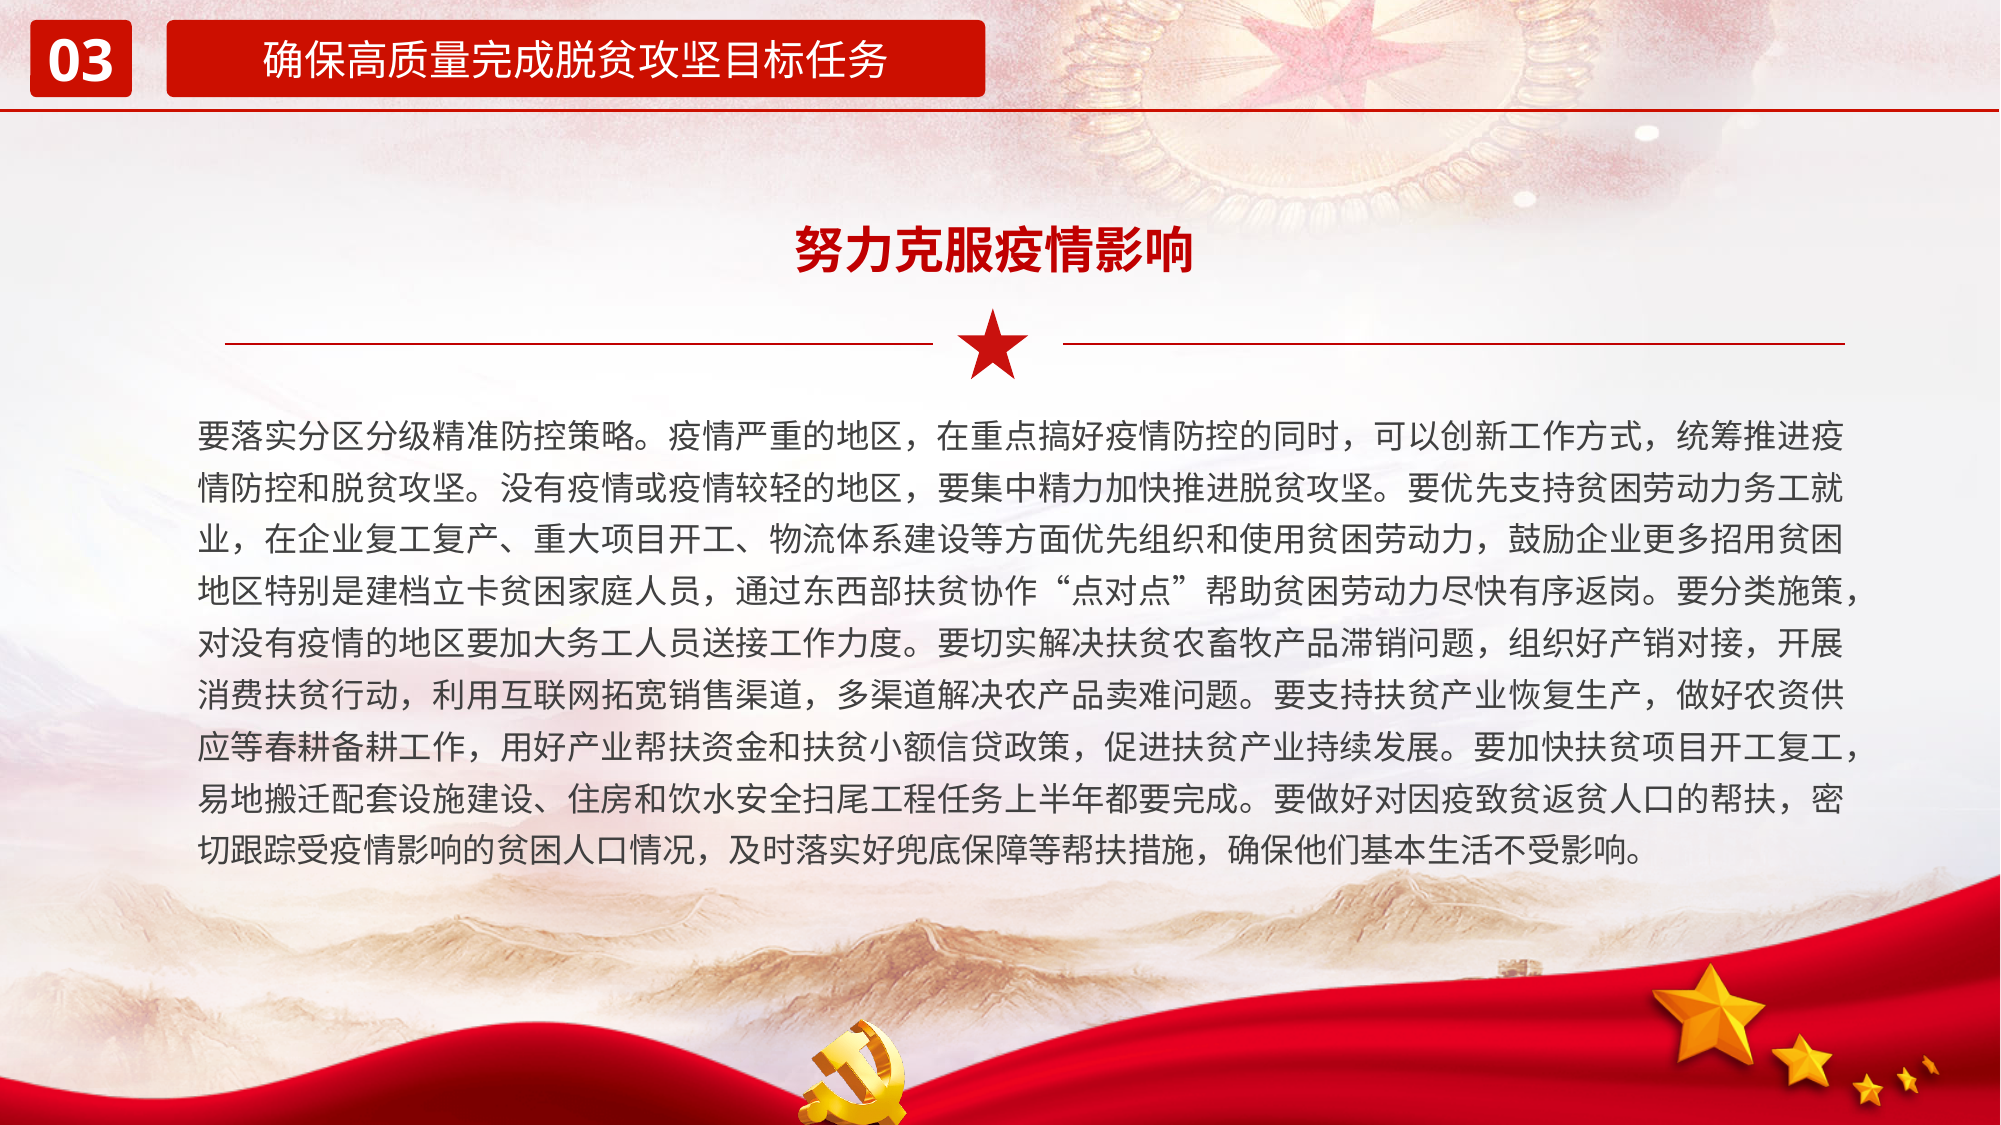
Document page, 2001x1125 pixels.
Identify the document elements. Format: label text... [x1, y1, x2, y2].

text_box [224, 308, 1846, 380]
text_box 努力克服疫情影响 [316, 211, 1673, 286]
picture [0, 0, 2001, 1125]
text_box 要落实分区分级精准防控策略。疫情严重的地区，在重点搞好疫情防控的同时，可以创新工作方式，统筹推进疫情防控和脱贫攻坚。没有疫情或疫情较轻的地区，要集中精力加快推进脱贫攻坚。要优先支持贫困劳动力务工就业，在企业复工复产、重大项目开工、物流体系建设等方面优先组织和使用贫困劳动力，鼓励企业更多招用贫困地区特别是建档立卡贫困家庭人员，通过东西部扶贫协作“点对点”帮助贫困劳动力尽快有序返岗。要分类施策，对没有疫情的地区要加大务工人员送接工作力度。要切实解决扶贫农畜牧产品滞销问题，组织好产销对接，开展消费扶贫行动，利用互联网拓宽销售渠道，多渠道解决农产品卖难问题。要支持扶贫产业恢复生产，做好农资供应等春耕备耕工作，用好产业帮扶资金和扶贫小额信贷政策，促进扶贫产业持续发展。要加快扶贫项目开工复工，易地搬迁配套设施建设、住房和饮水安全扫尾工程任务上半年都要完成。要做好对因疫致贫返贫人口的帮扶，密切跟踪受疫情影响的贫困人口情况，及时落实好兜底保障等帮扶措施，确保他们基本生活不受影响。 [182, 395, 1860, 877]
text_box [30, 19, 986, 98]
